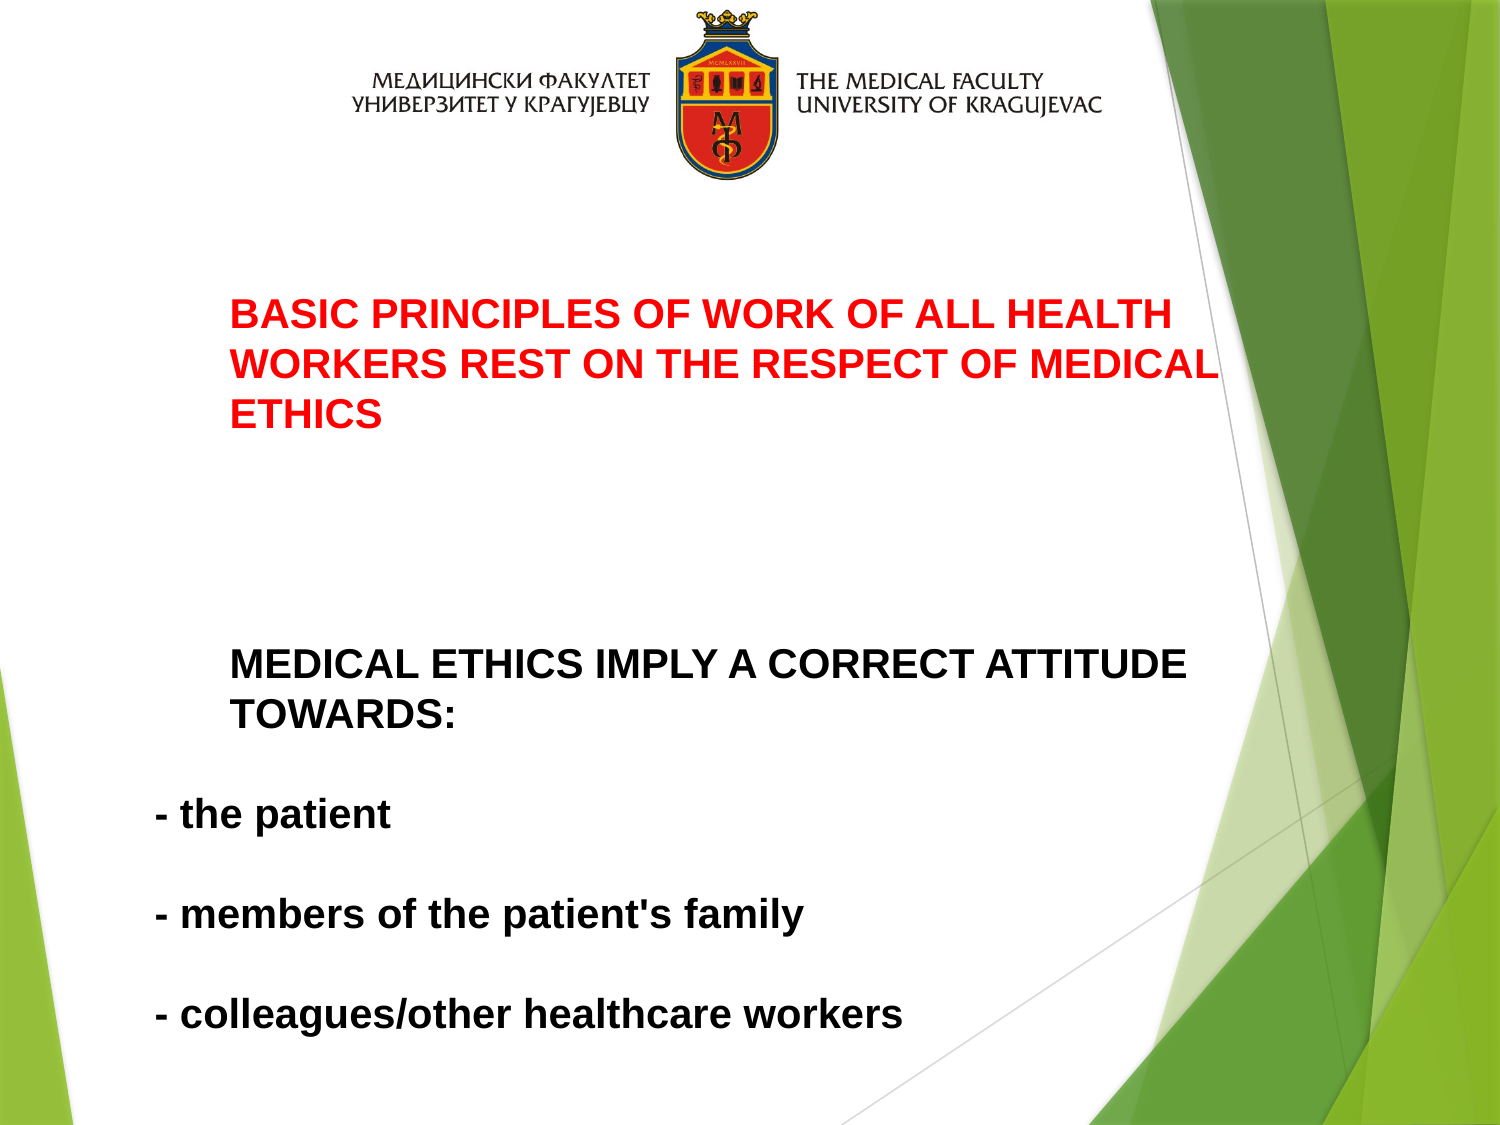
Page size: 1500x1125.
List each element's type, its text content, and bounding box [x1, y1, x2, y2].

picture [328, 0, 1125, 191]
text_box BASIC PRINCIPLES OF WORK OF ALL HEALTH WORKERS REST ON THE RESPECT OF MEDICAL ETHICS MEDICAL ETHICS IMPLY A CORRECT ATTITUDE TOWARDS: - the patient - members of the patient's family - colleagues/other healthcare workers [64, 278, 1294, 1044]
